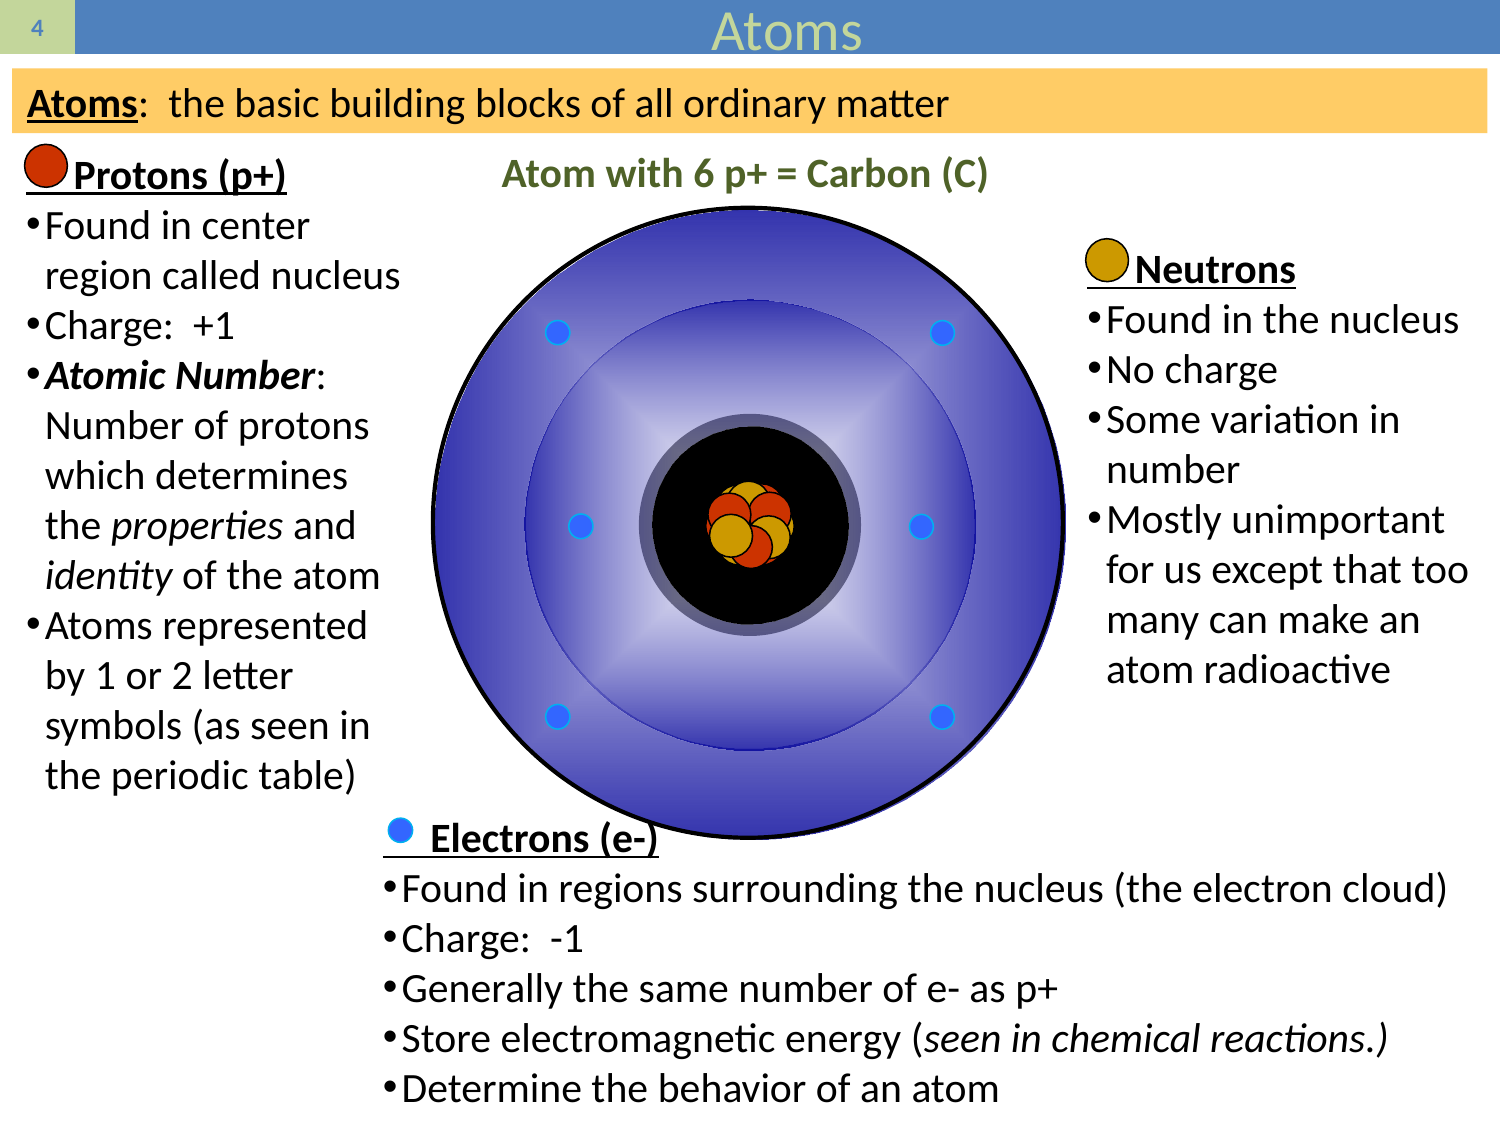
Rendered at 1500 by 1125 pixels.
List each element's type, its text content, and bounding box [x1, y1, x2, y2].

text_box [388, 818, 413, 843]
title Atoms [75, 0, 1500, 54]
text_box Electrons (e-) Found in regions surrounding the nucleus (the electron cloud) Charge: -1 Generally the same number of e- as p+ Store electromagnetic energy (seen in chemical reactions.) Determine the behavior of an atom [368, 803, 1500, 1119]
text_box Neutrons Found in the nucleus No charge Some variation in number Mostly unimportant for us except that too many can make an atom radioactive [1072, 234, 1487, 700]
text_box [1085, 238, 1129, 282]
text_box Protons (p+) Found in center region called nucleus Charge: +1 Atomic Number: Number of protons which determines the properties and identity of the atom Atoms represented by 1 or 2 letter symbols (as seen in the periodic table) [11, 140, 425, 806]
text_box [434, 209, 1066, 841]
text_box Atom with 6 p+ = Carbon (C) [431, 138, 1059, 204]
text_box [24, 144, 68, 188]
text_box Atoms: the basic building blocks of all ordinary matter [12, 68, 1488, 134]
